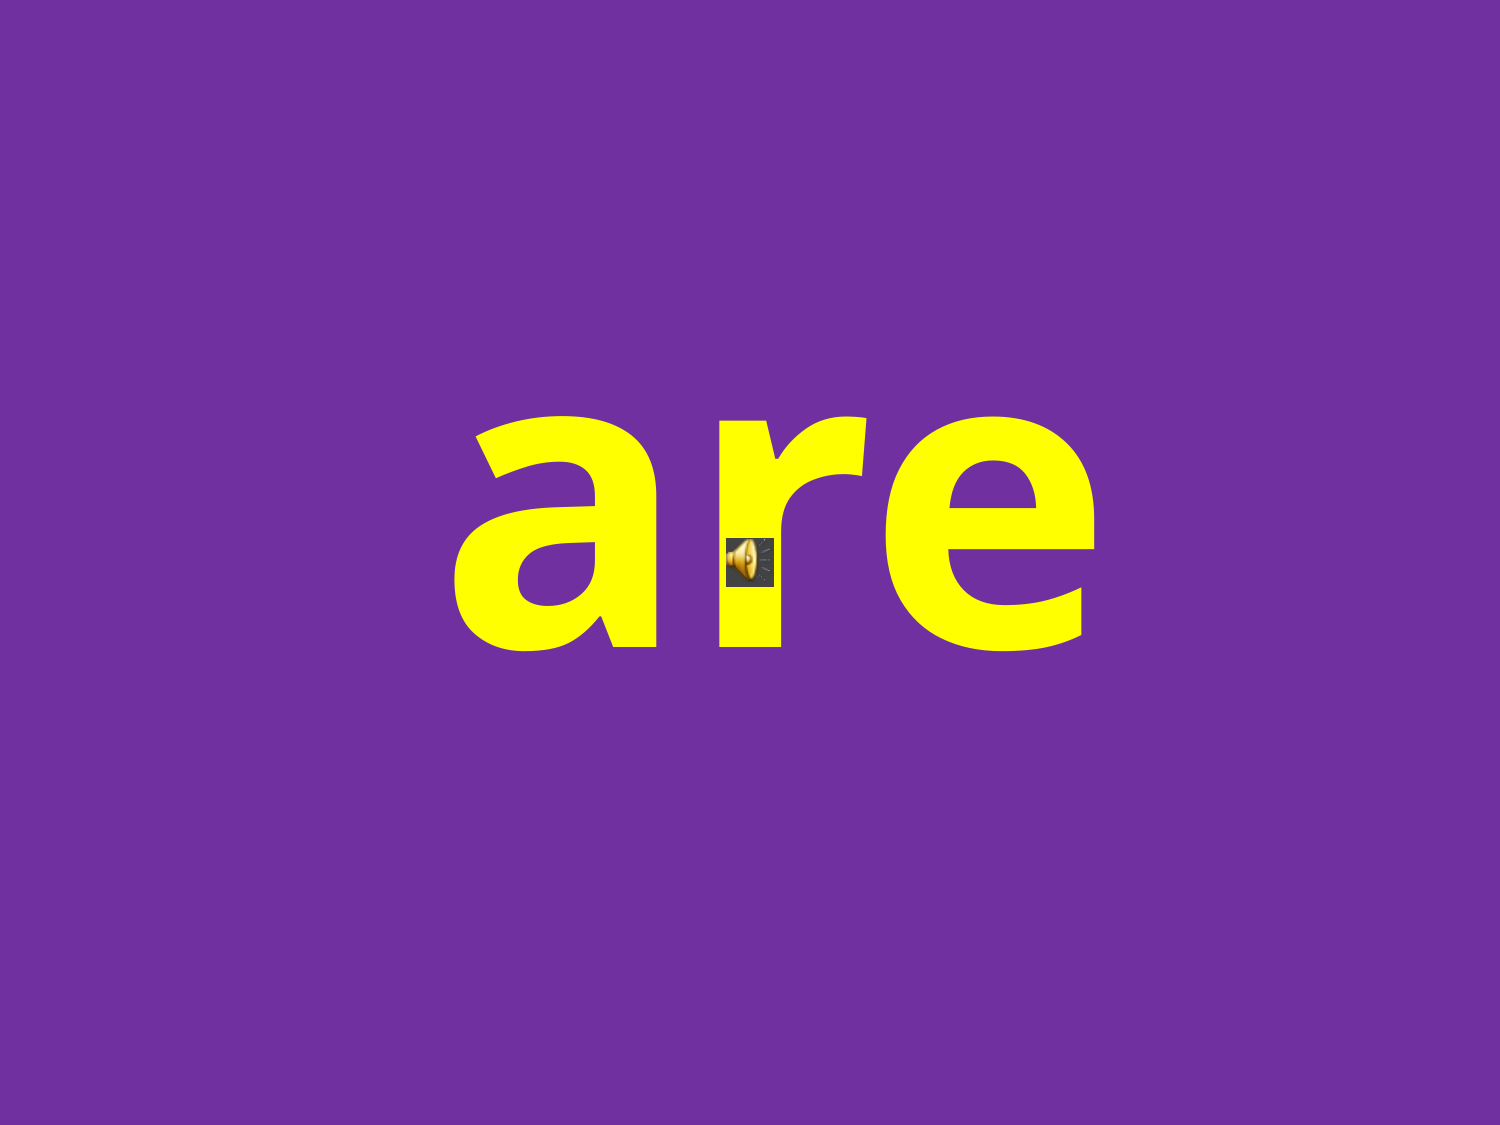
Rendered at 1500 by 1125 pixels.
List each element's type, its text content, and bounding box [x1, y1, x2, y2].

text_box are [99, 224, 1450, 738]
picture [724, 537, 776, 588]
